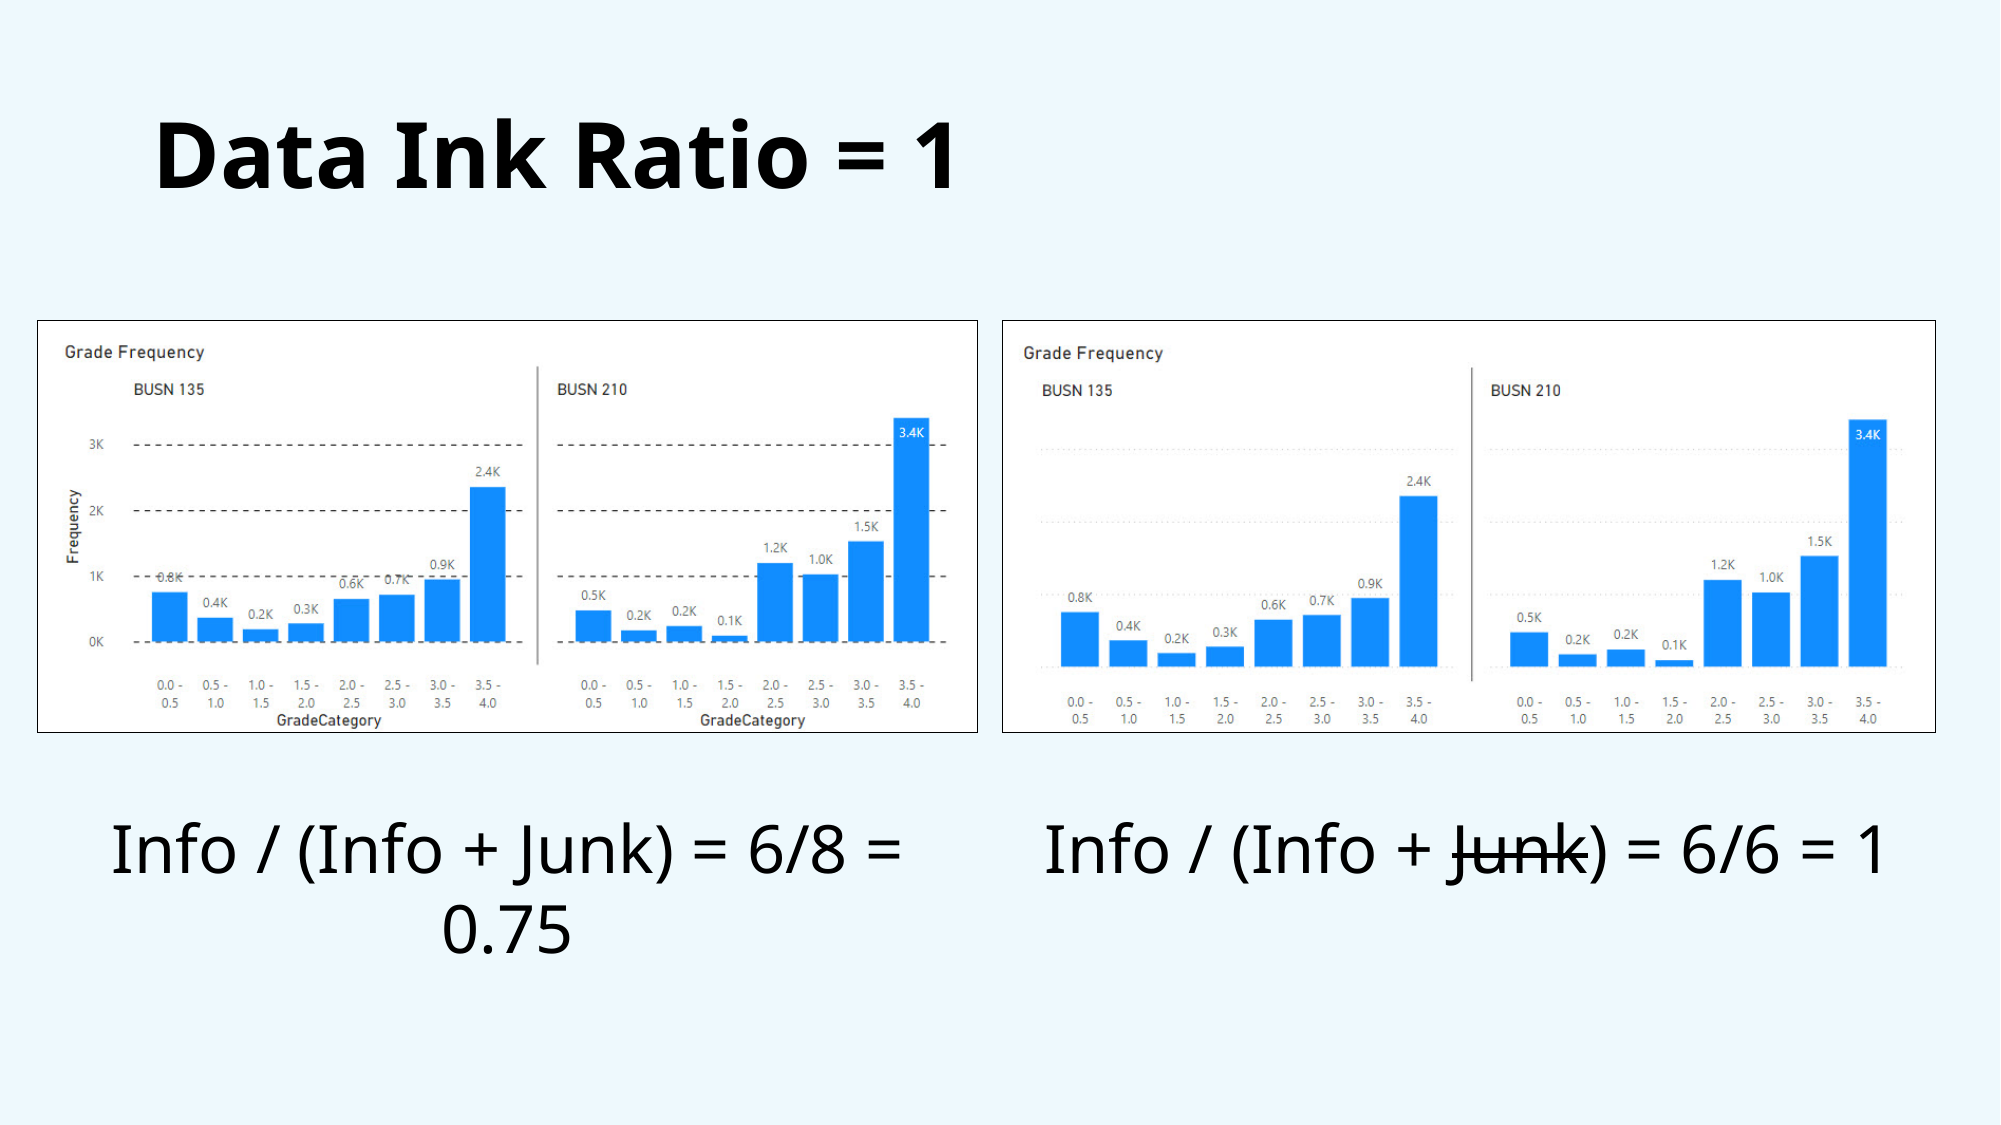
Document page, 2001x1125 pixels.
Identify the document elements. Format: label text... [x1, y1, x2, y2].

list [37, 319, 979, 734]
text_box Info / (Info + Junk) = 6/8 = 0.75 [37, 799, 978, 974]
text_box Info / (Info + Junk) = 6/6 = 1 [998, 799, 1939, 895]
title Data Ink Ratio = 1 [137, 49, 1863, 268]
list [1001, 319, 1936, 734]
